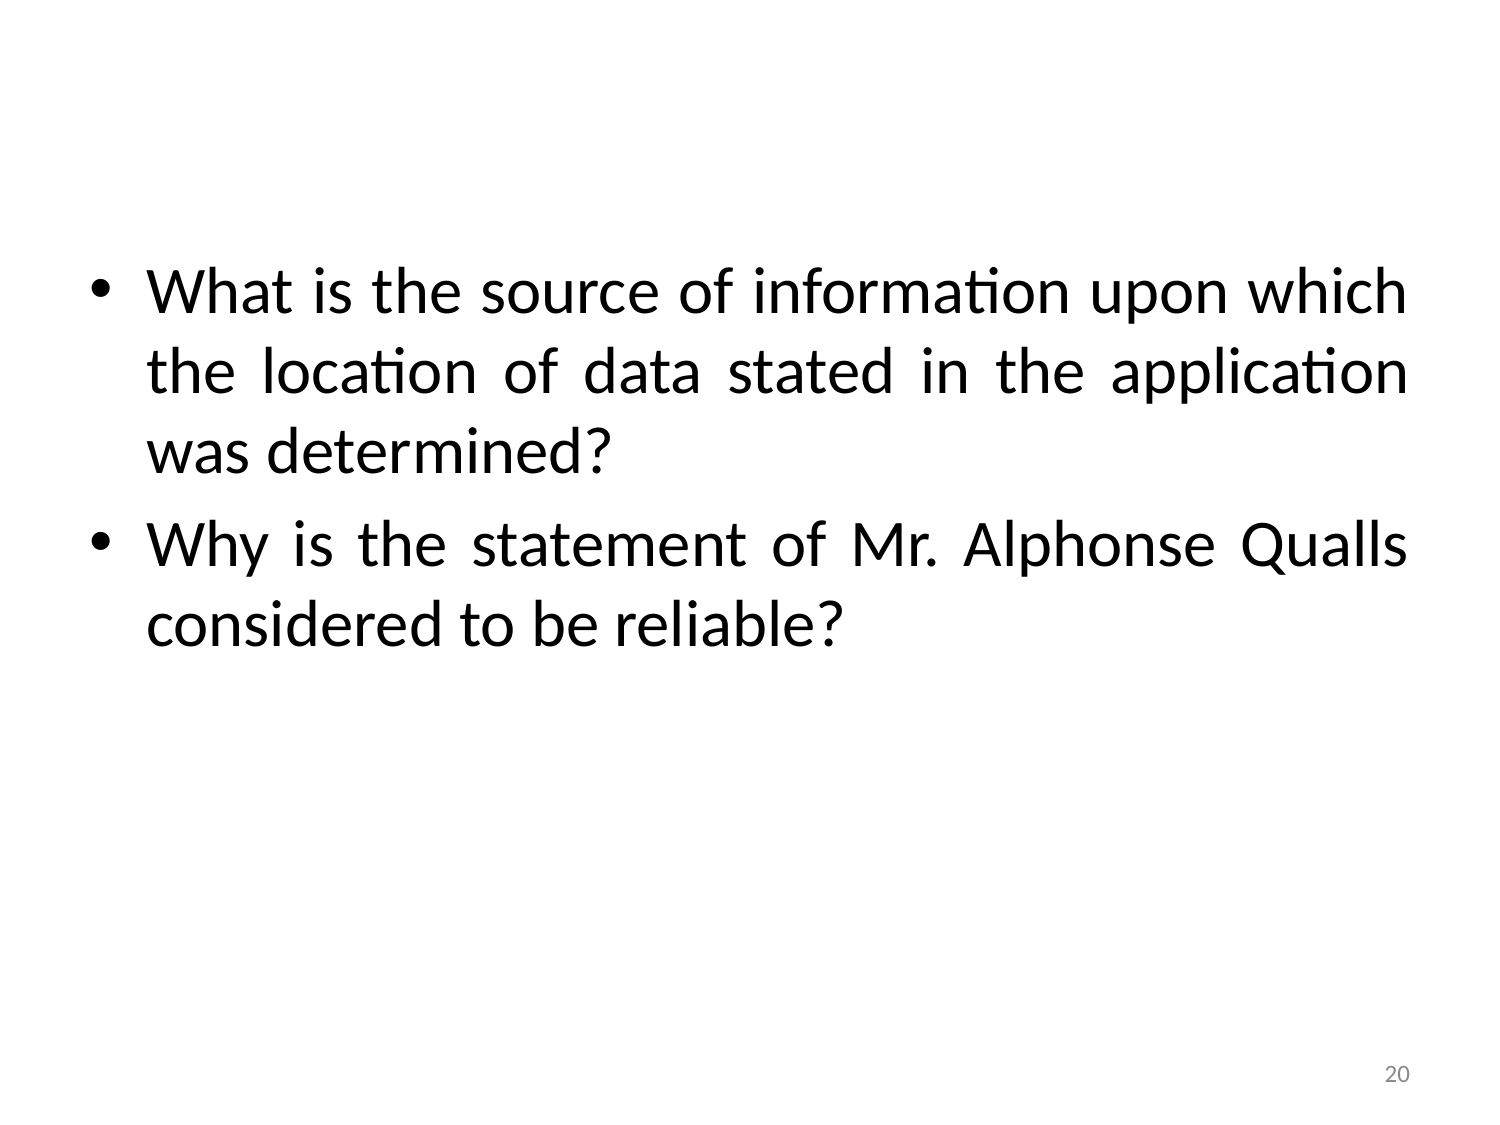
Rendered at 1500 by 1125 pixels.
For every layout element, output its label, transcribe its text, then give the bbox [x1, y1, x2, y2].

slide_number 20 [1074, 1042, 1425, 1103]
text_box What is the source of information upon which the location of data stated in the application was determined? Why is the statement of Mr. Alphonse Qualls considered to be reliable? [74, 239, 1425, 1116]
